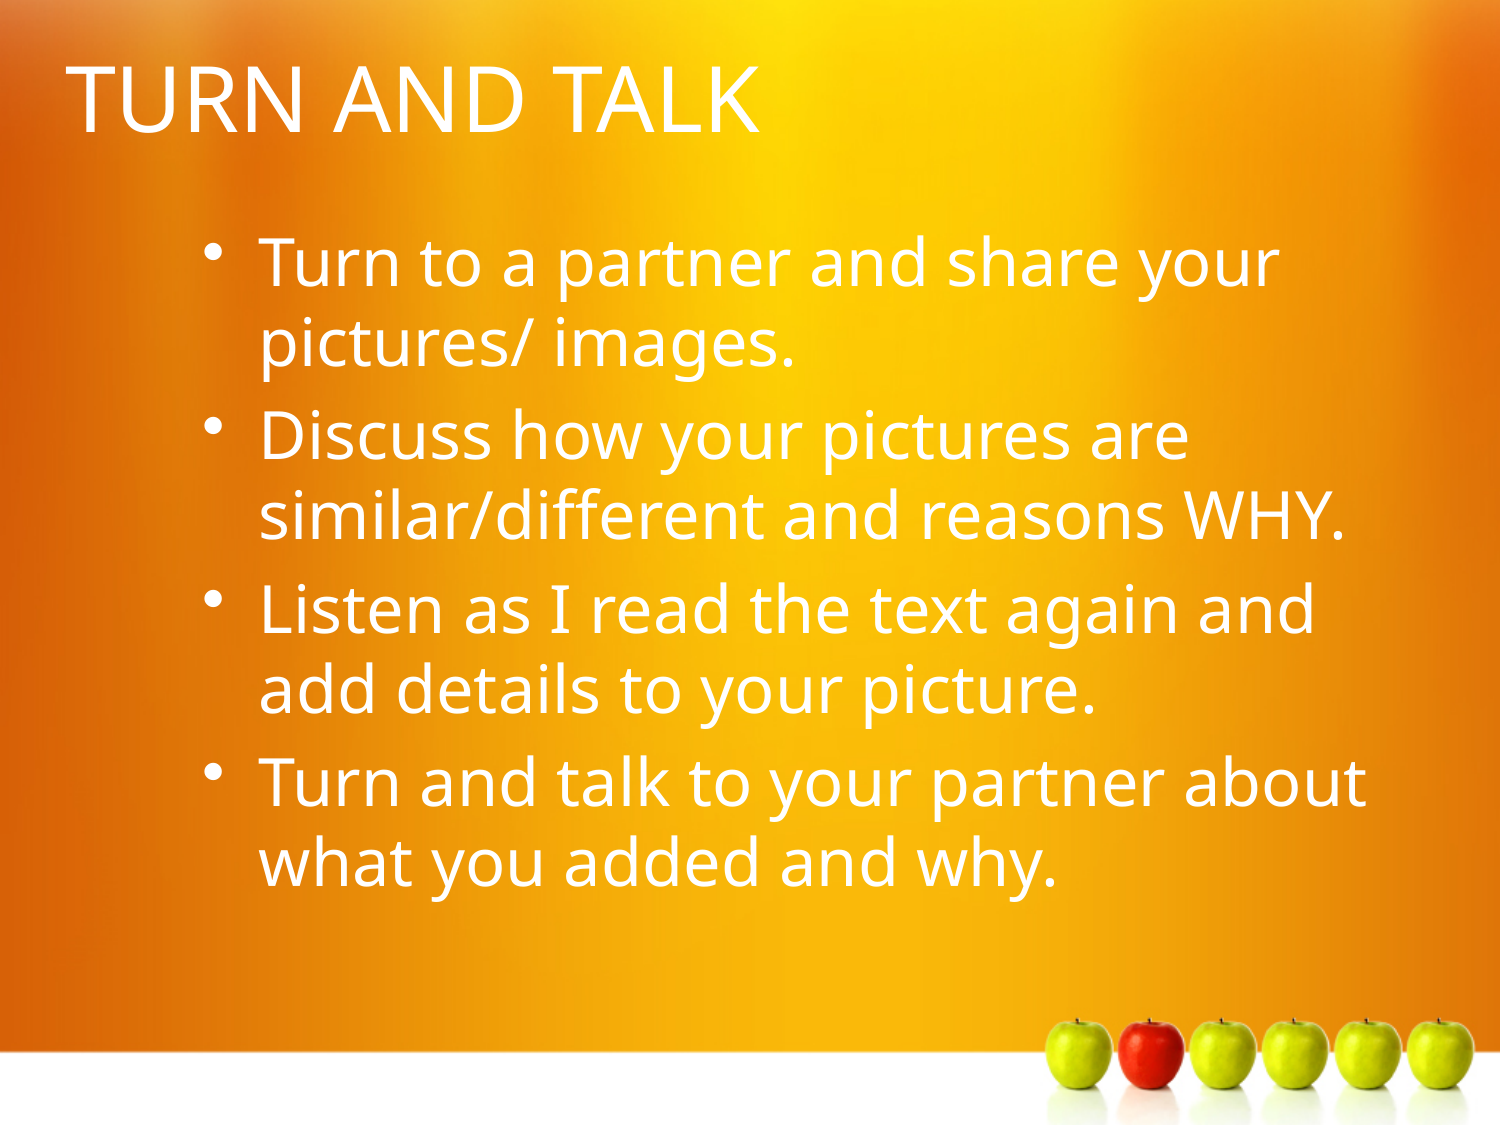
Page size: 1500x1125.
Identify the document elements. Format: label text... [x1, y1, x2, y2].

list Turn to a partner and share your pictures/ images. Discuss how your pictures are similar/different and reasons WHY. Listen as I read the text again and add details to your picture. Turn and talk to your partner about what you added and why. [187, 212, 1388, 938]
title TURN AND TALK [50, 37, 1400, 155]
picture [0, 0, 1500, 1125]
